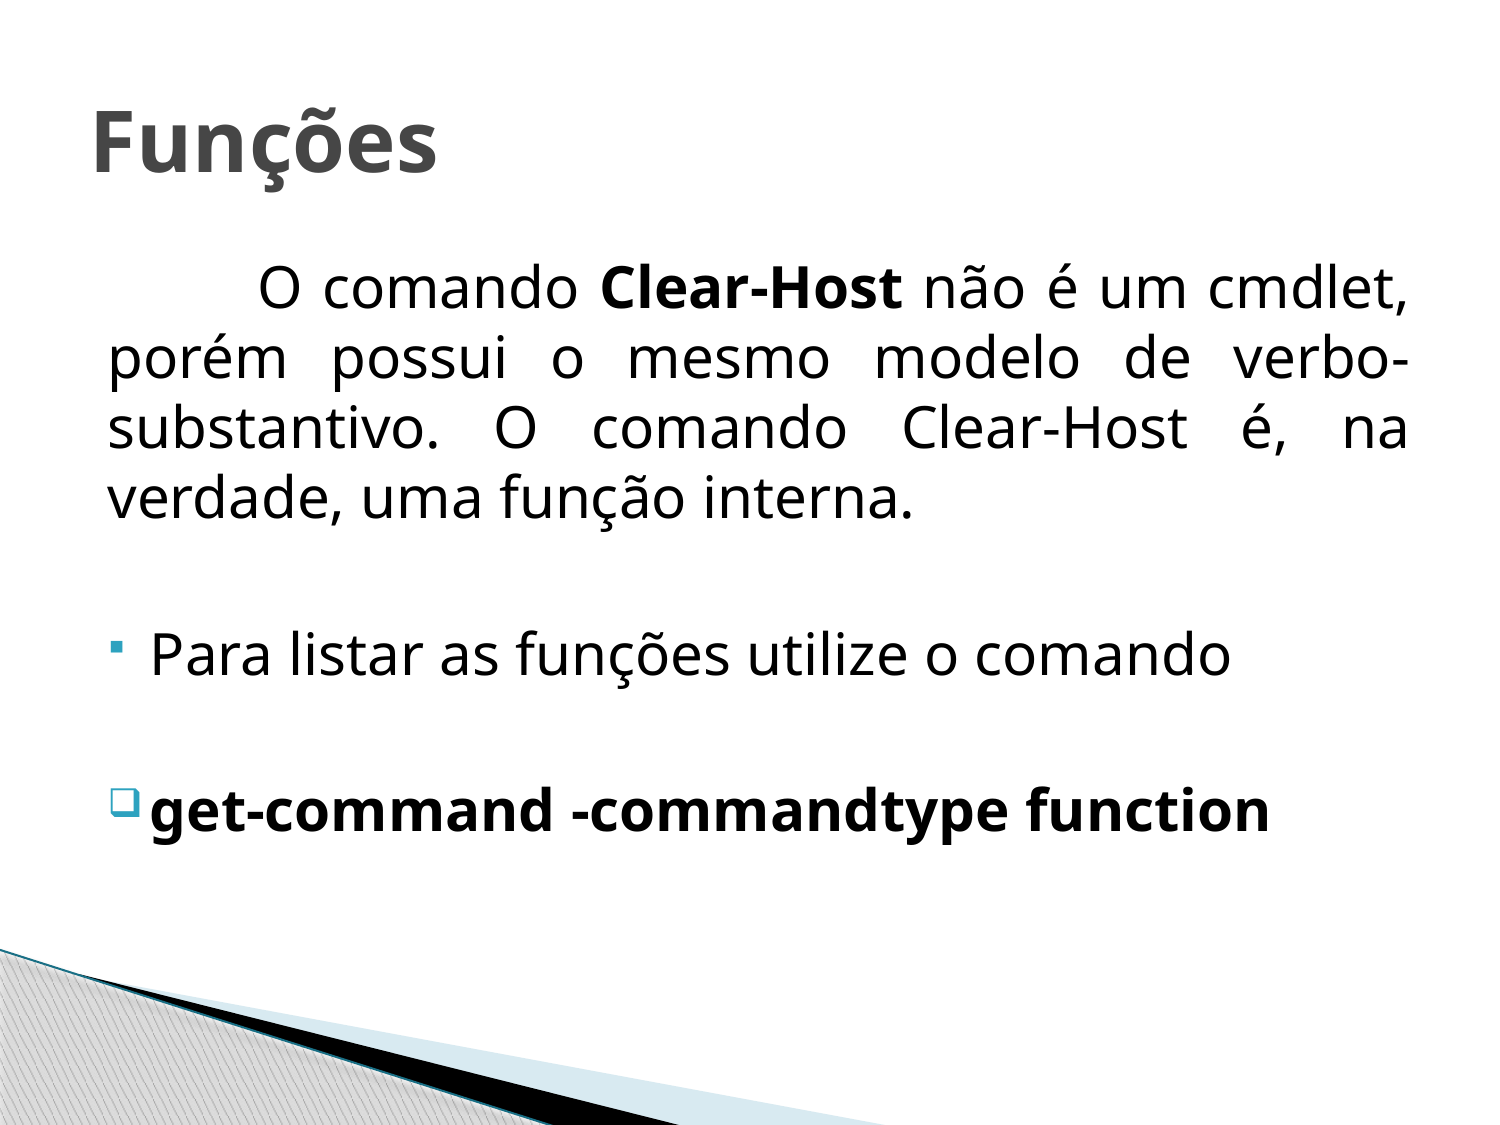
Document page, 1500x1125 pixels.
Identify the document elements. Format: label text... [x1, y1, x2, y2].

title Funções [75, 45, 1425, 233]
list O comando Clear-Host não é um cmdlet, porém possui o mesmo modelo de verbo-substantivo. O comando Clear-Host é, na verdade, uma função interna. Para listar as funções utilize o comando get-command -commandtype function [75, 243, 1425, 986]
